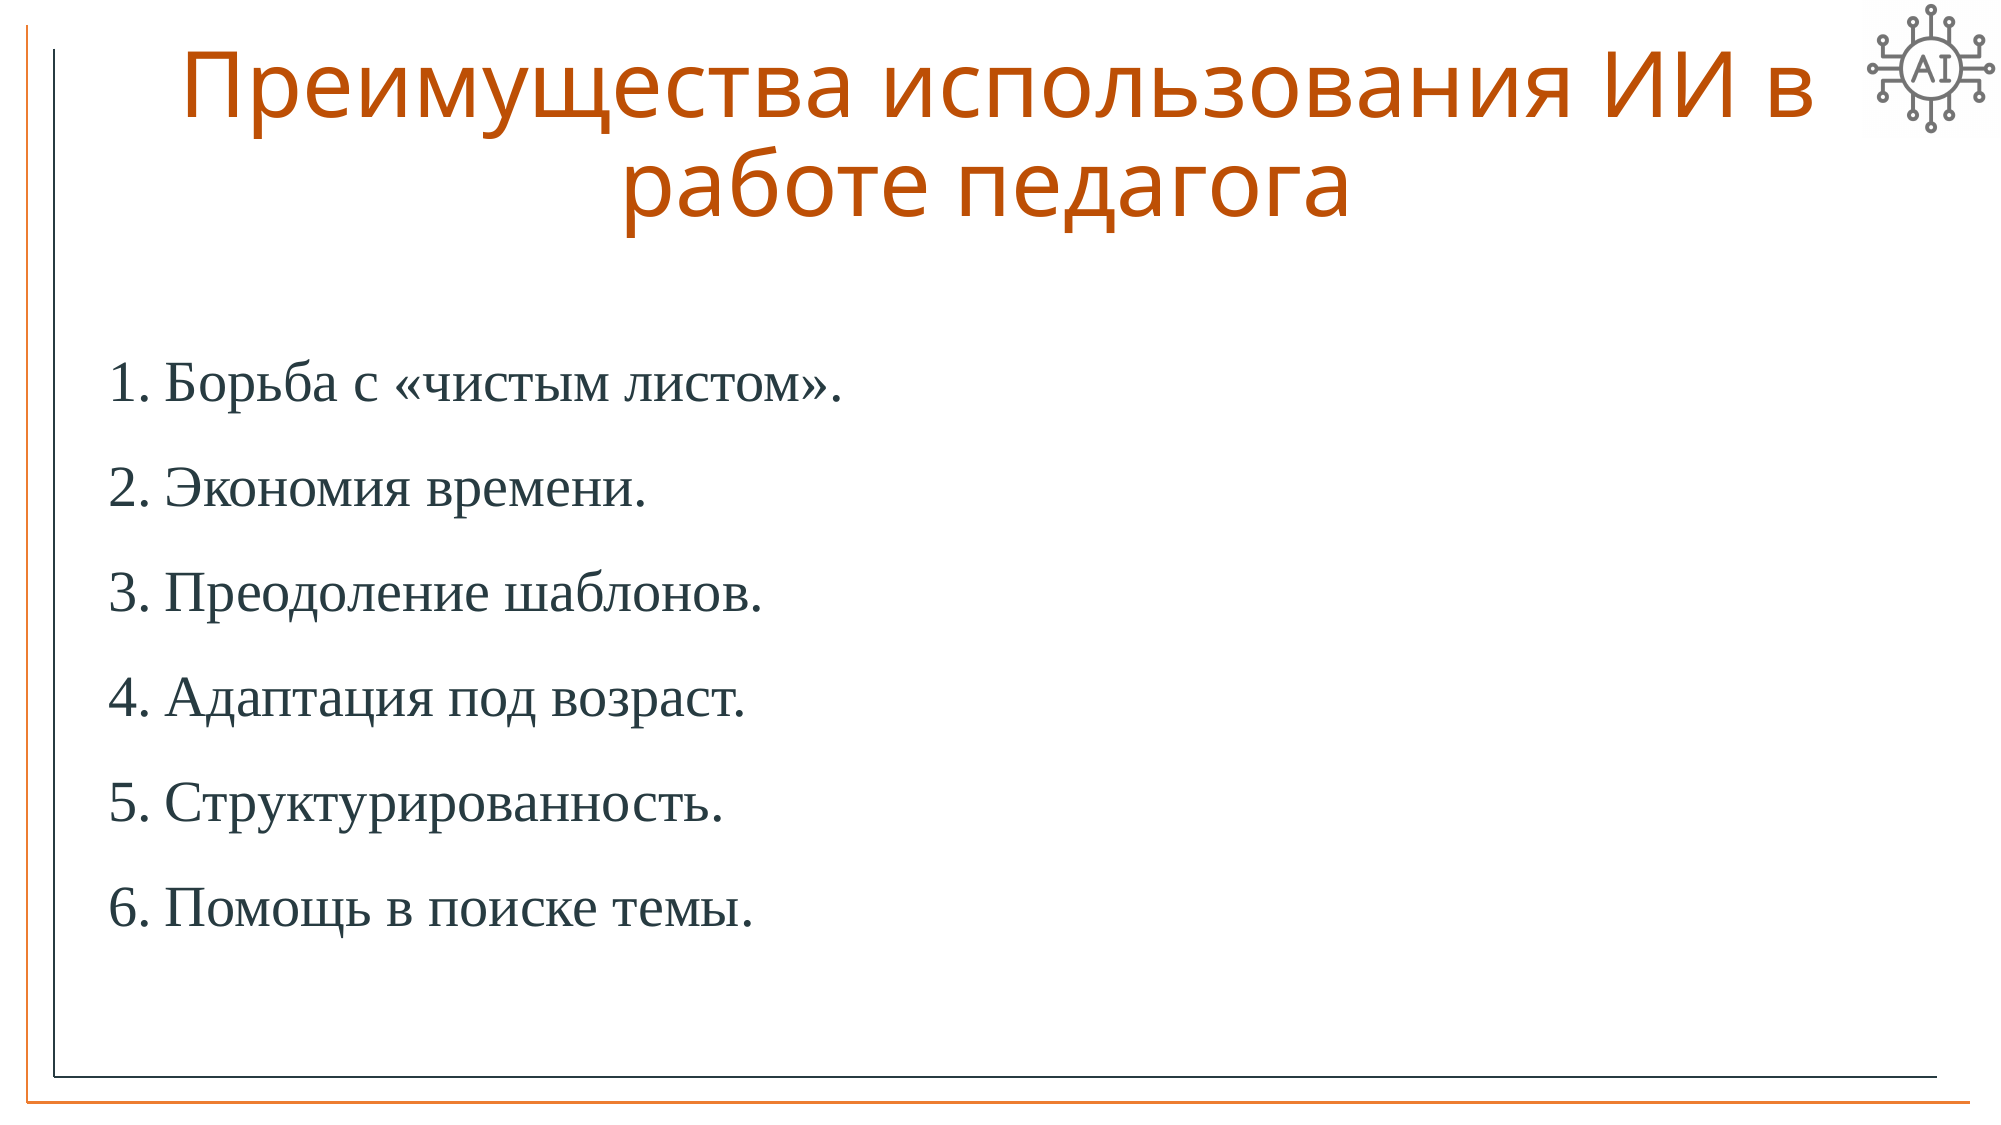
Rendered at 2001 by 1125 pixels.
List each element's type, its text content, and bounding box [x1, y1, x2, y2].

text_box Борьба с «чистым листом». Экономия времени. Преодоление шаблонов. Адаптация под возраст. Структурированность. Помощь в поиске темы. [93, 301, 1932, 946]
title Преимущества использования ИИ в работе педагога [136, 28, 1862, 247]
picture [1862, 0, 2000, 138]
